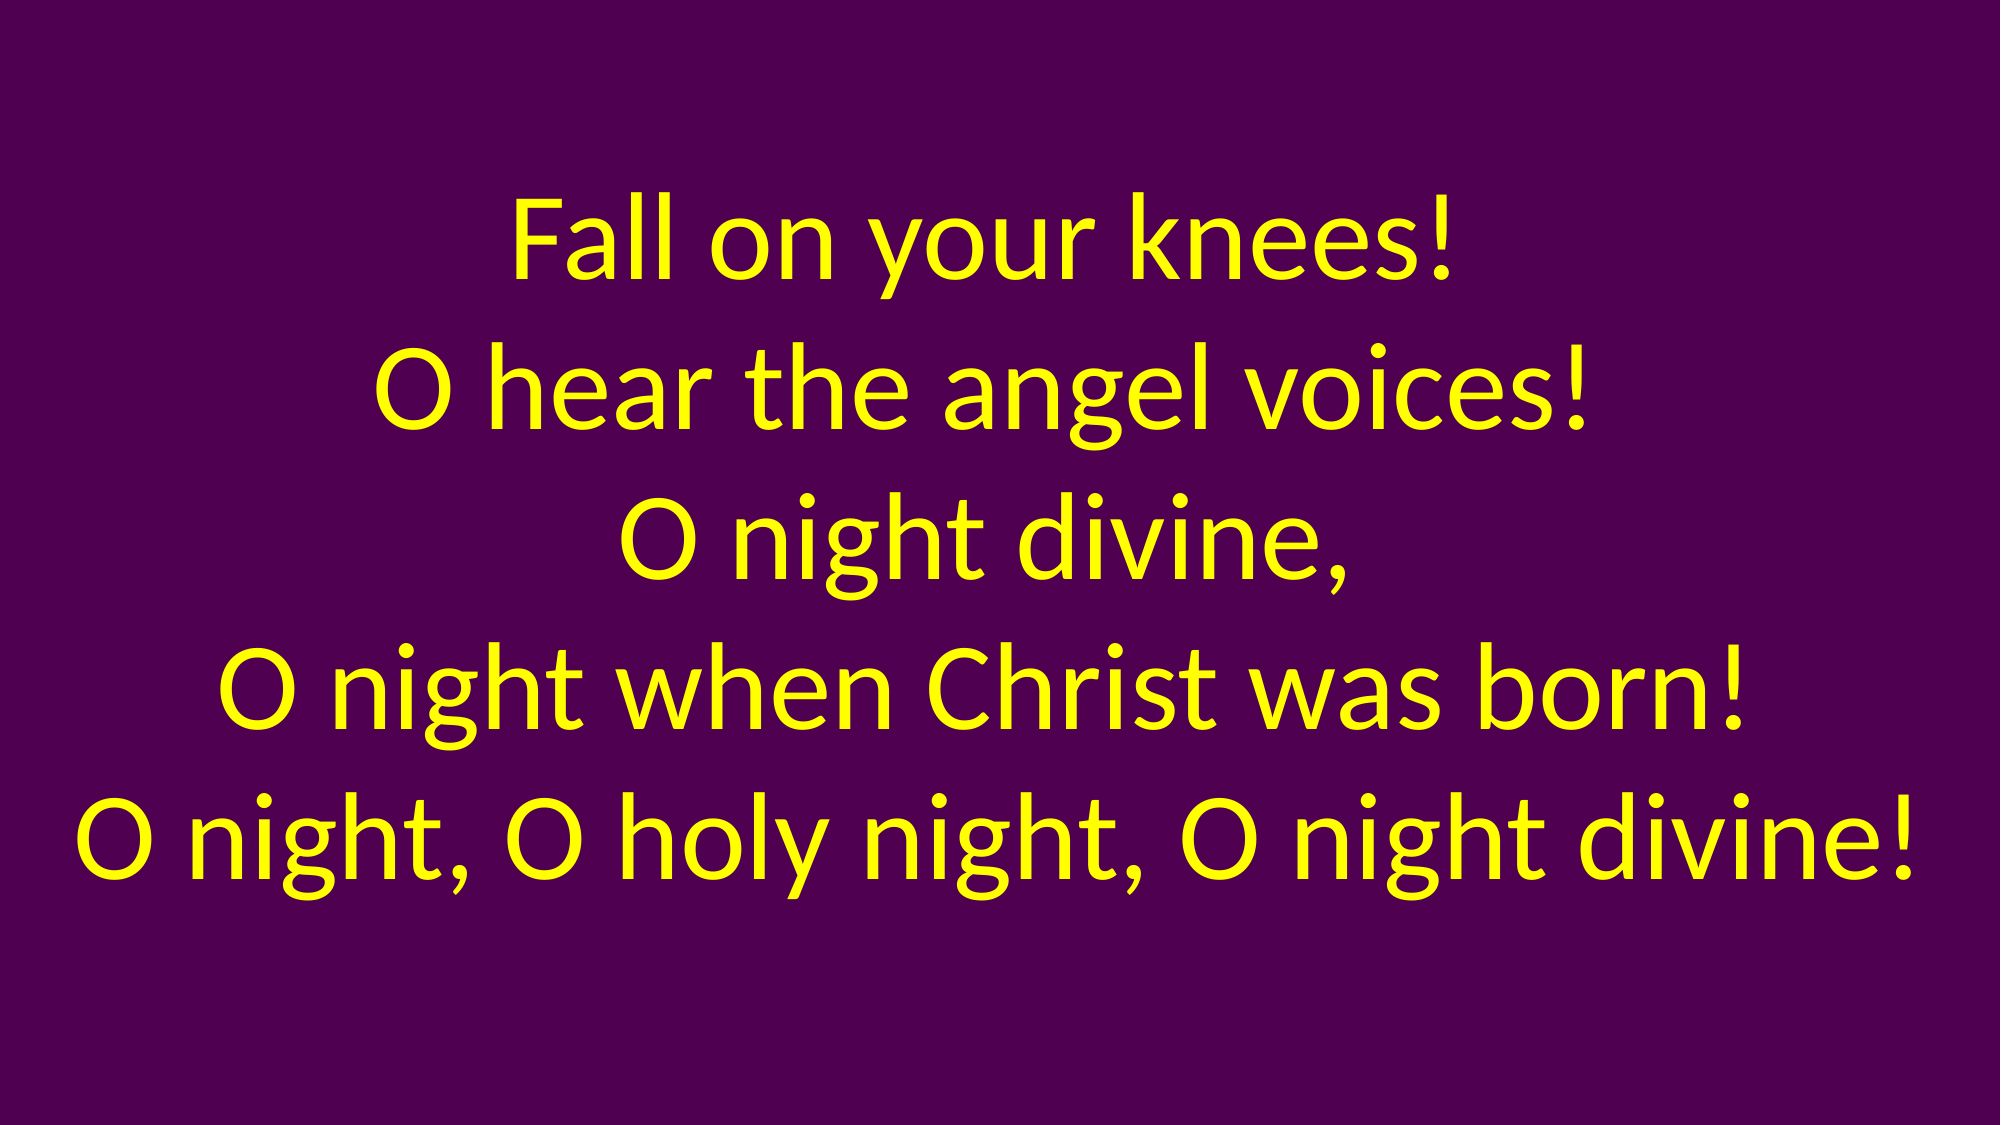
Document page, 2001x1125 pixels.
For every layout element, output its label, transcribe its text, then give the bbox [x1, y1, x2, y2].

text_box Fall on your knees! O hear the angel voices! O night divine, O night when Christ was born! O night, O holy night, O night divine! [0, 147, 2000, 912]
